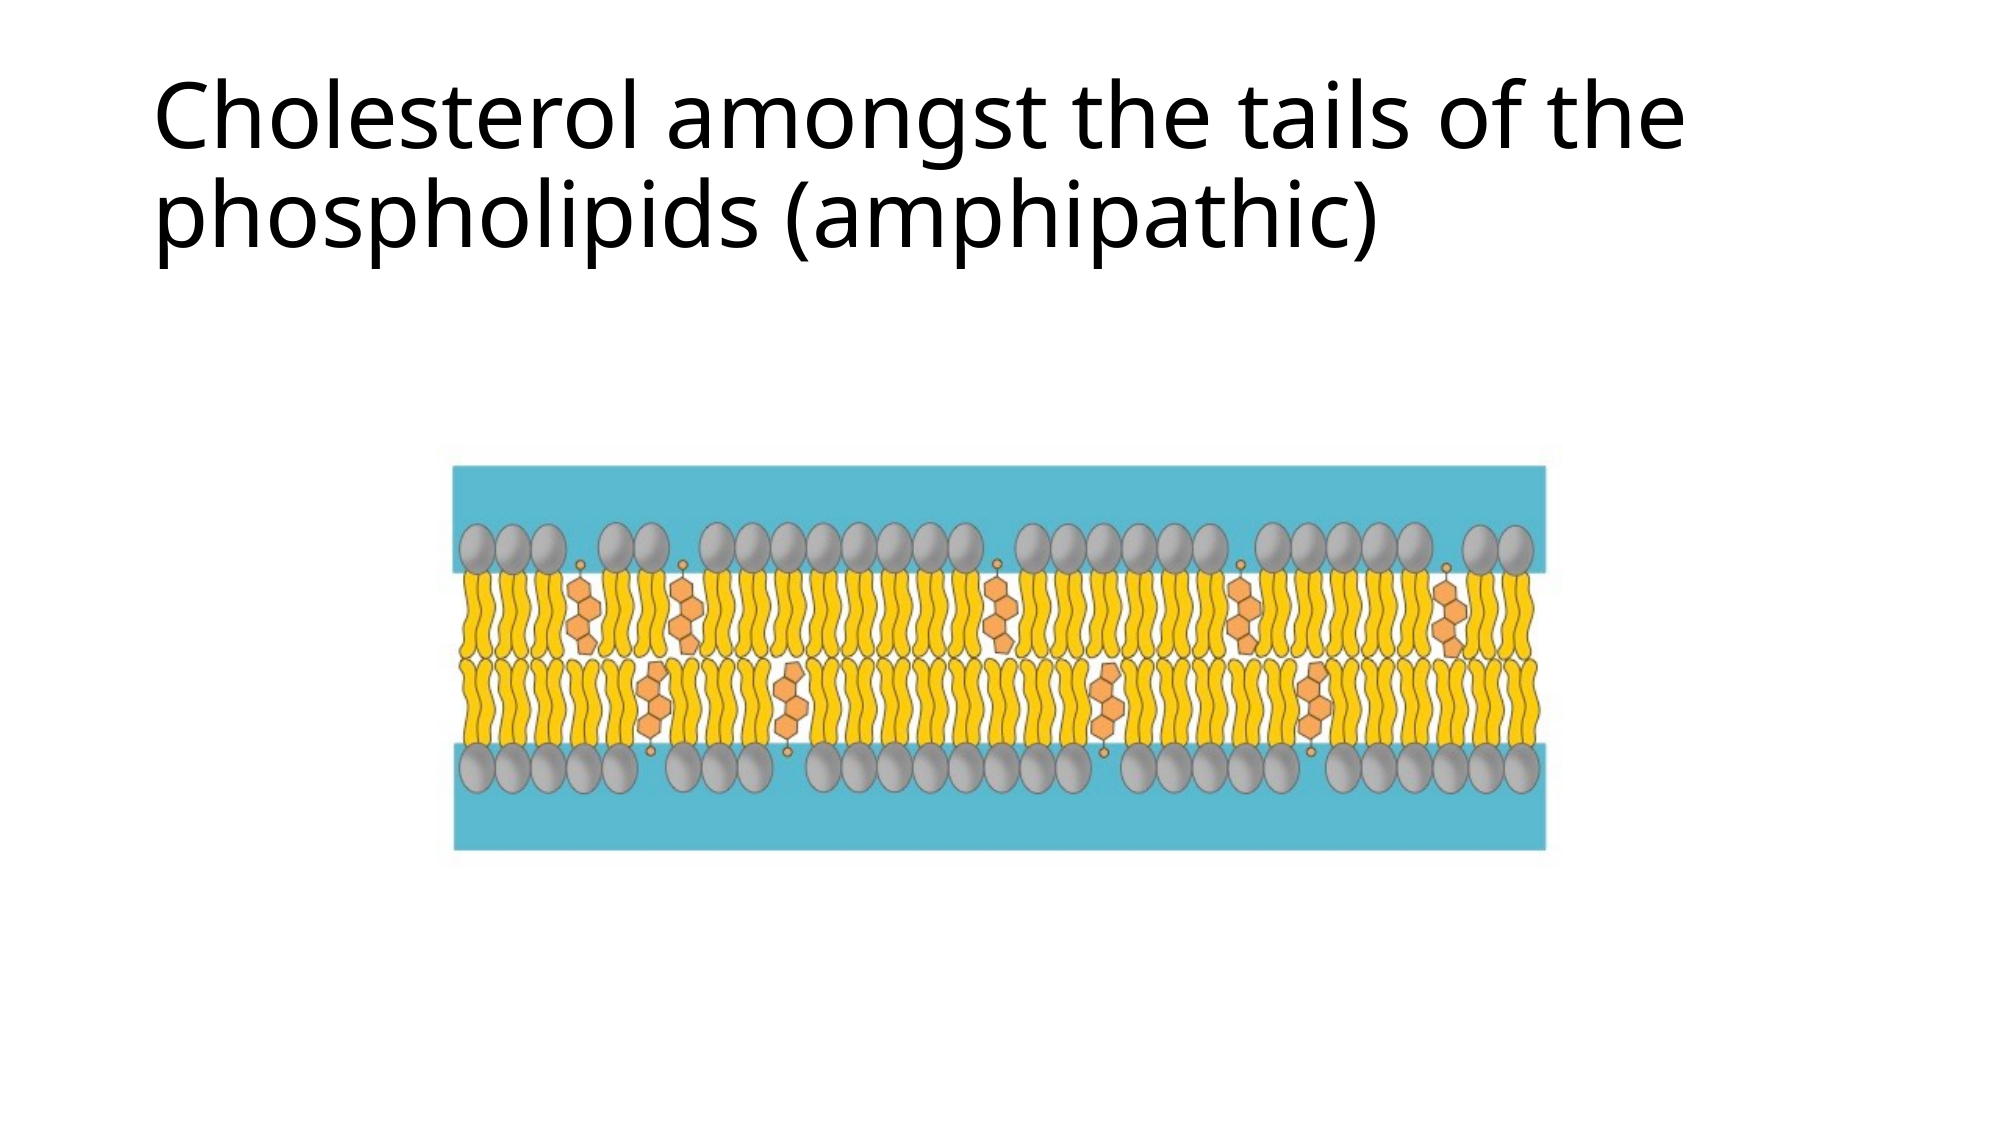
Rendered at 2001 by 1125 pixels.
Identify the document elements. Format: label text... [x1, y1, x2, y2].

title Cholesterol amongst the tails of the phospholipids (amphipathic) [137, 59, 1863, 278]
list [437, 444, 1563, 869]
